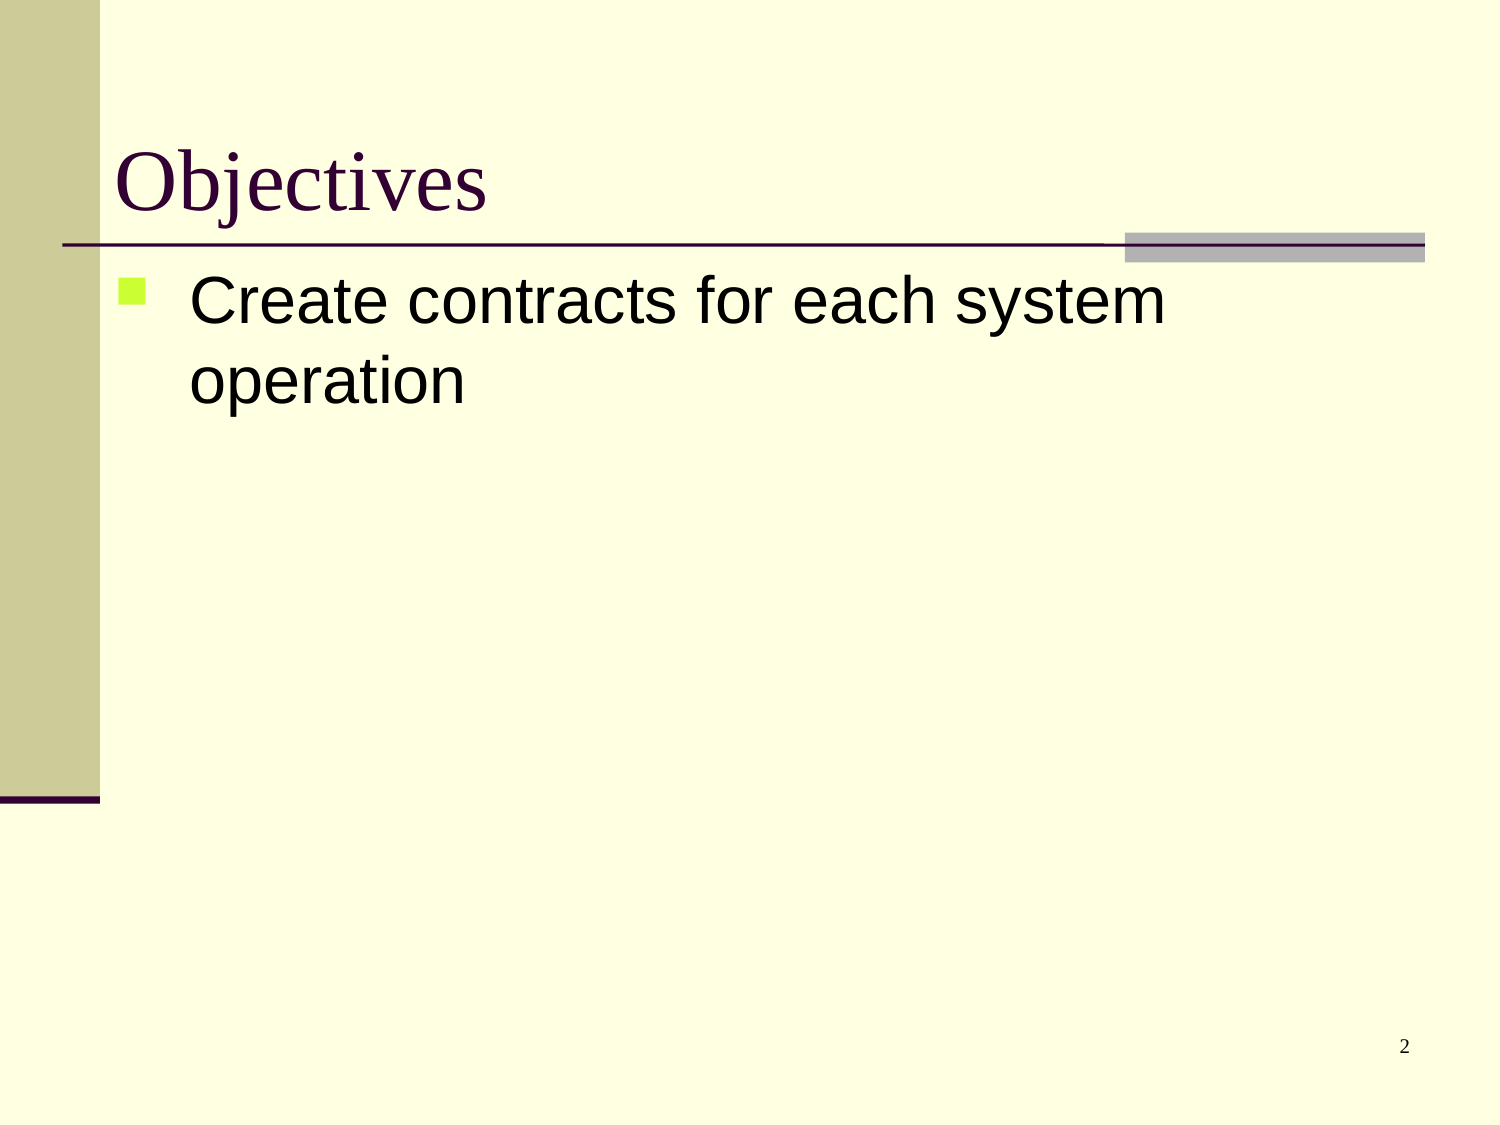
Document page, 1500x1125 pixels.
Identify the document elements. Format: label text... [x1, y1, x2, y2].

slide_number 2 [1112, 1024, 1426, 1101]
text_box Create contracts for each system operation [99, 249, 1463, 518]
title Objectives [99, 112, 1299, 238]
